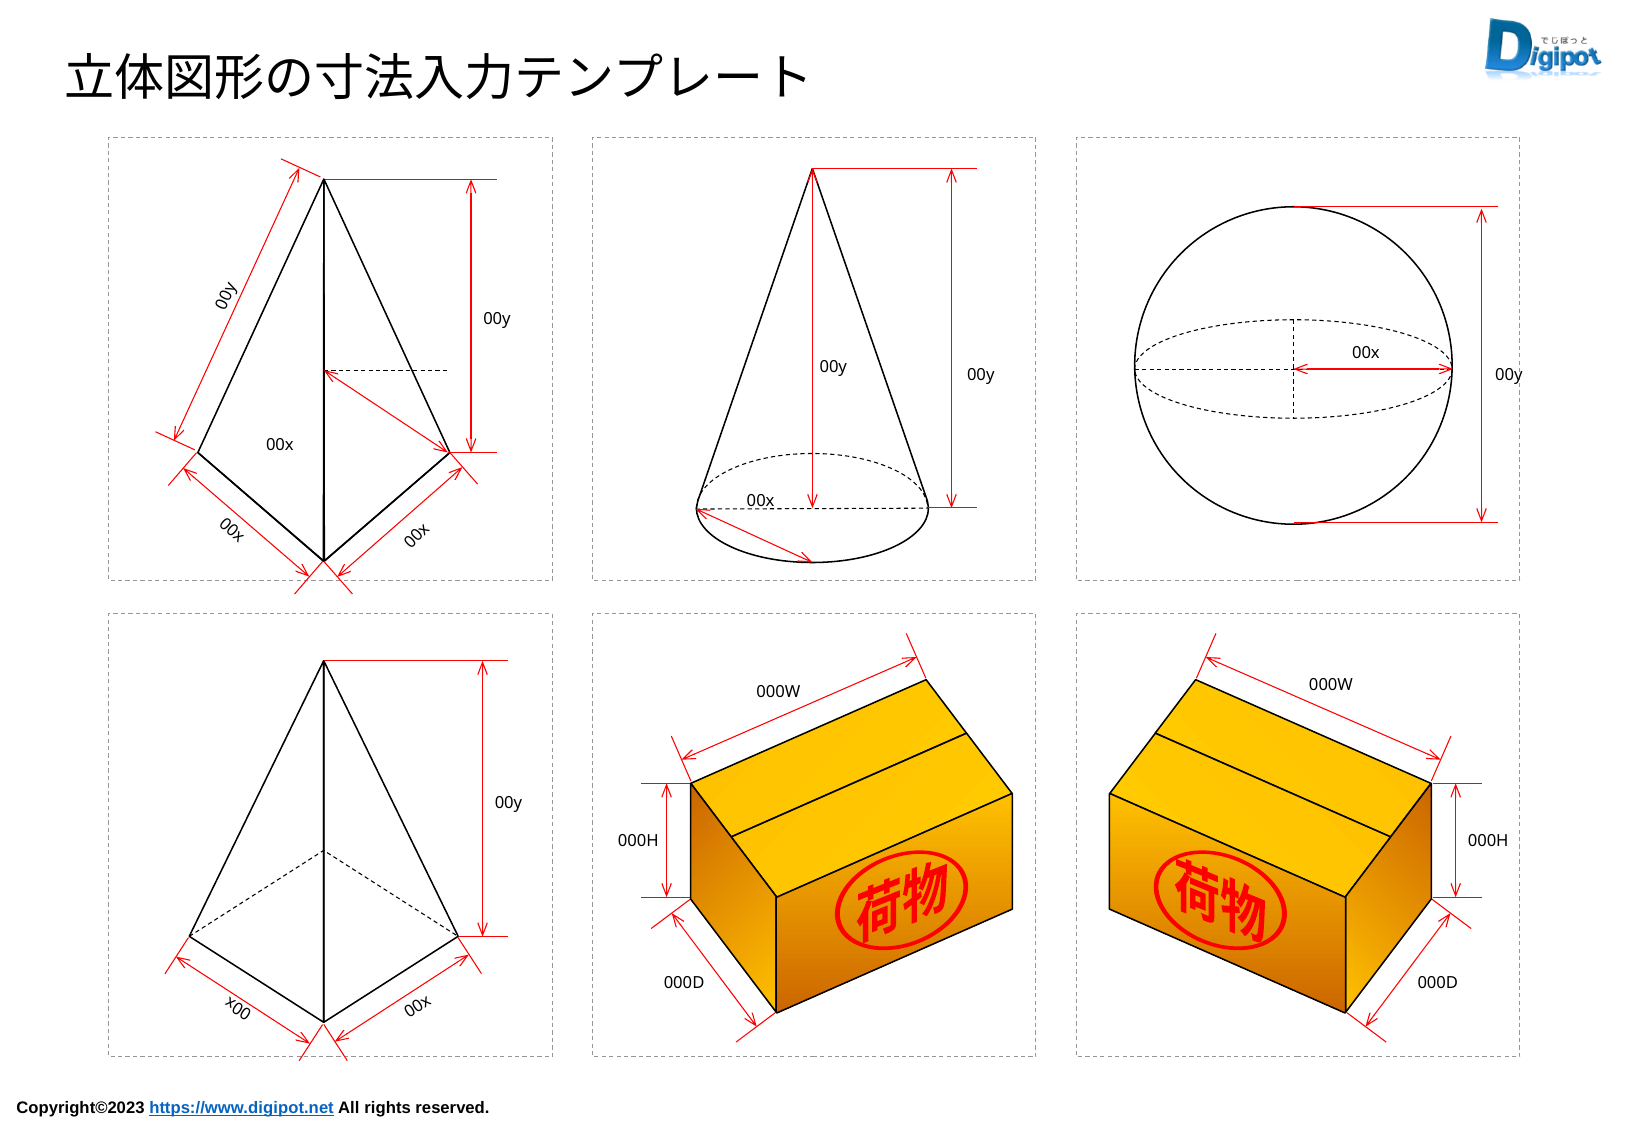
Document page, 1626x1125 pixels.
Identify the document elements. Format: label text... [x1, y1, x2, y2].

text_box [695, 168, 1000, 563]
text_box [612, 678, 1013, 1042]
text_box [1109, 670, 1515, 1042]
picture [1485, 18, 1602, 82]
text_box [163, 660, 527, 1023]
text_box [1134, 206, 1528, 525]
text_box 立体図形の寸法入力テンプレート [49, 38, 829, 113]
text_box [162, 154, 516, 562]
